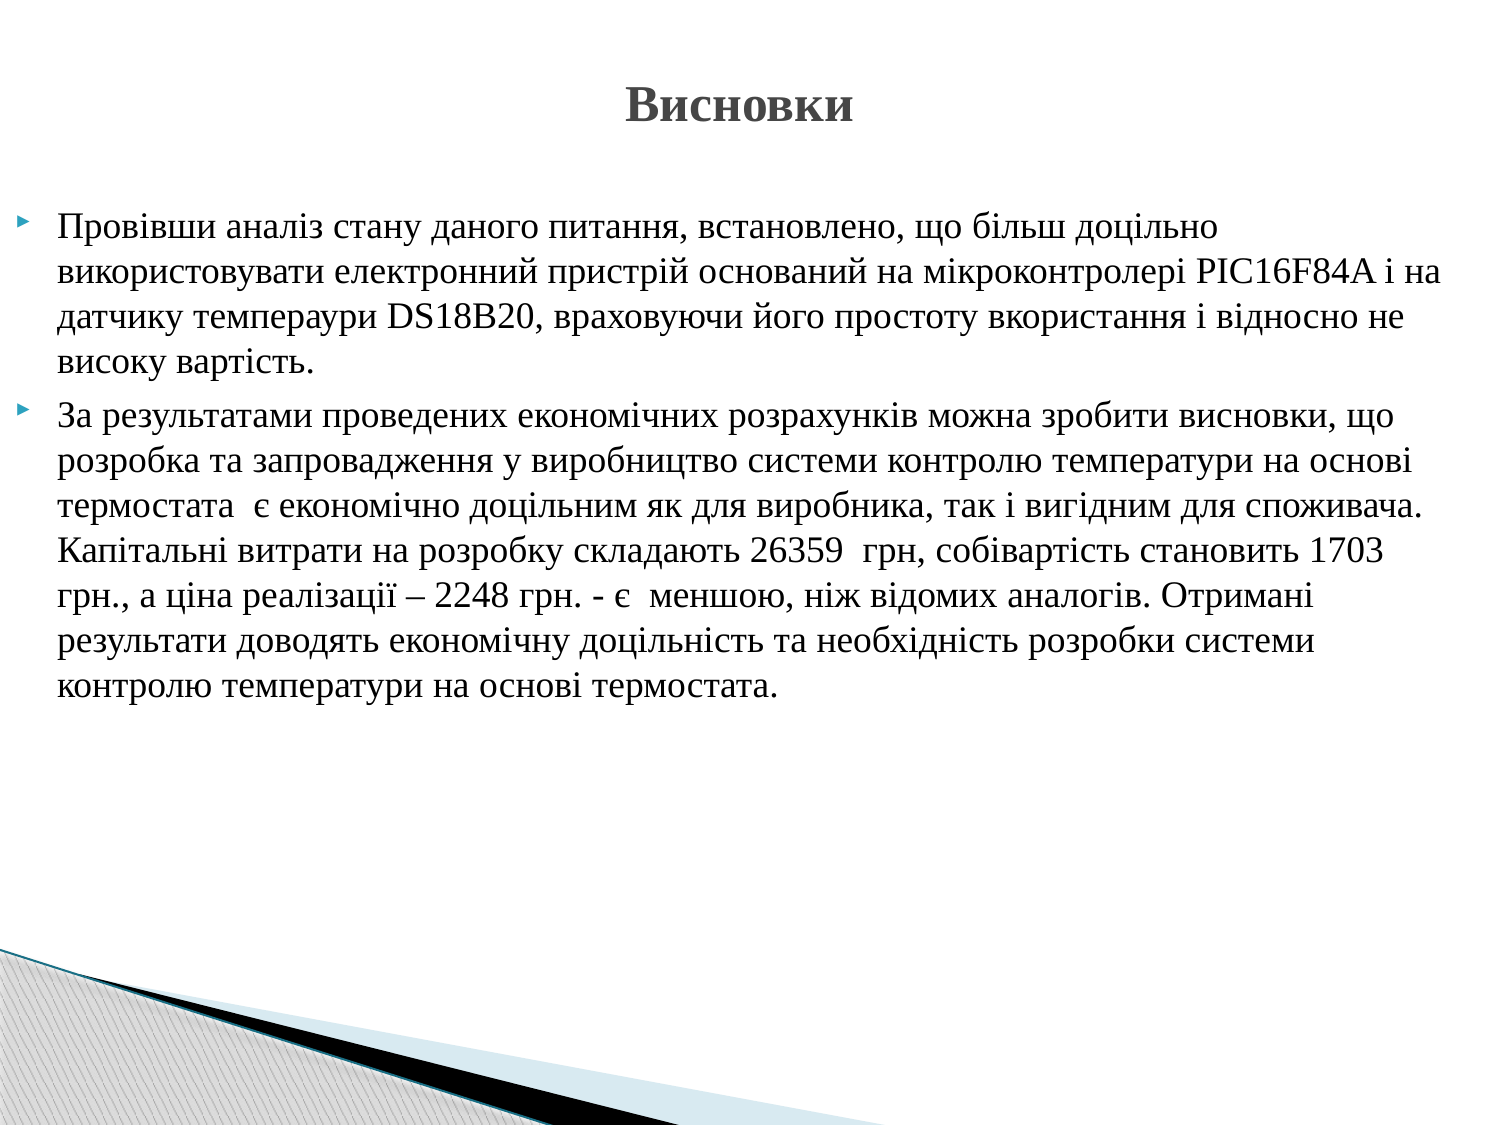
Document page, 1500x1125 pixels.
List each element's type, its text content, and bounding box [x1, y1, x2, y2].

list Провівши аналіз стану даного питання, встановлено, що більш доцільно використовувати електронний пристрій оснований на мікроконтролері PIC16F84A і на датчику темпераури DS18B20, враховуючи його простоту вкористання і відносно не високу вартість. За результатами проведених економічних розрахунків можна зробити висновки, що розробка та запровадження у виробництво системи контролю температури на основі термостата є економічно доцільним як для виробника, так і вигідним для споживача. Капітальні витрати на розробку складають 26359 грн, собівартість становить 1703 грн., а ціна реалізації – 2248 грн. - є меншою, ніж відомих аналогів. Отримані результати доводять економічну доцільність та необхідність розробки системи контролю температури на основі термостата. [0, 19, 1471, 917]
title Висновки [64, 0, 1415, 188]
